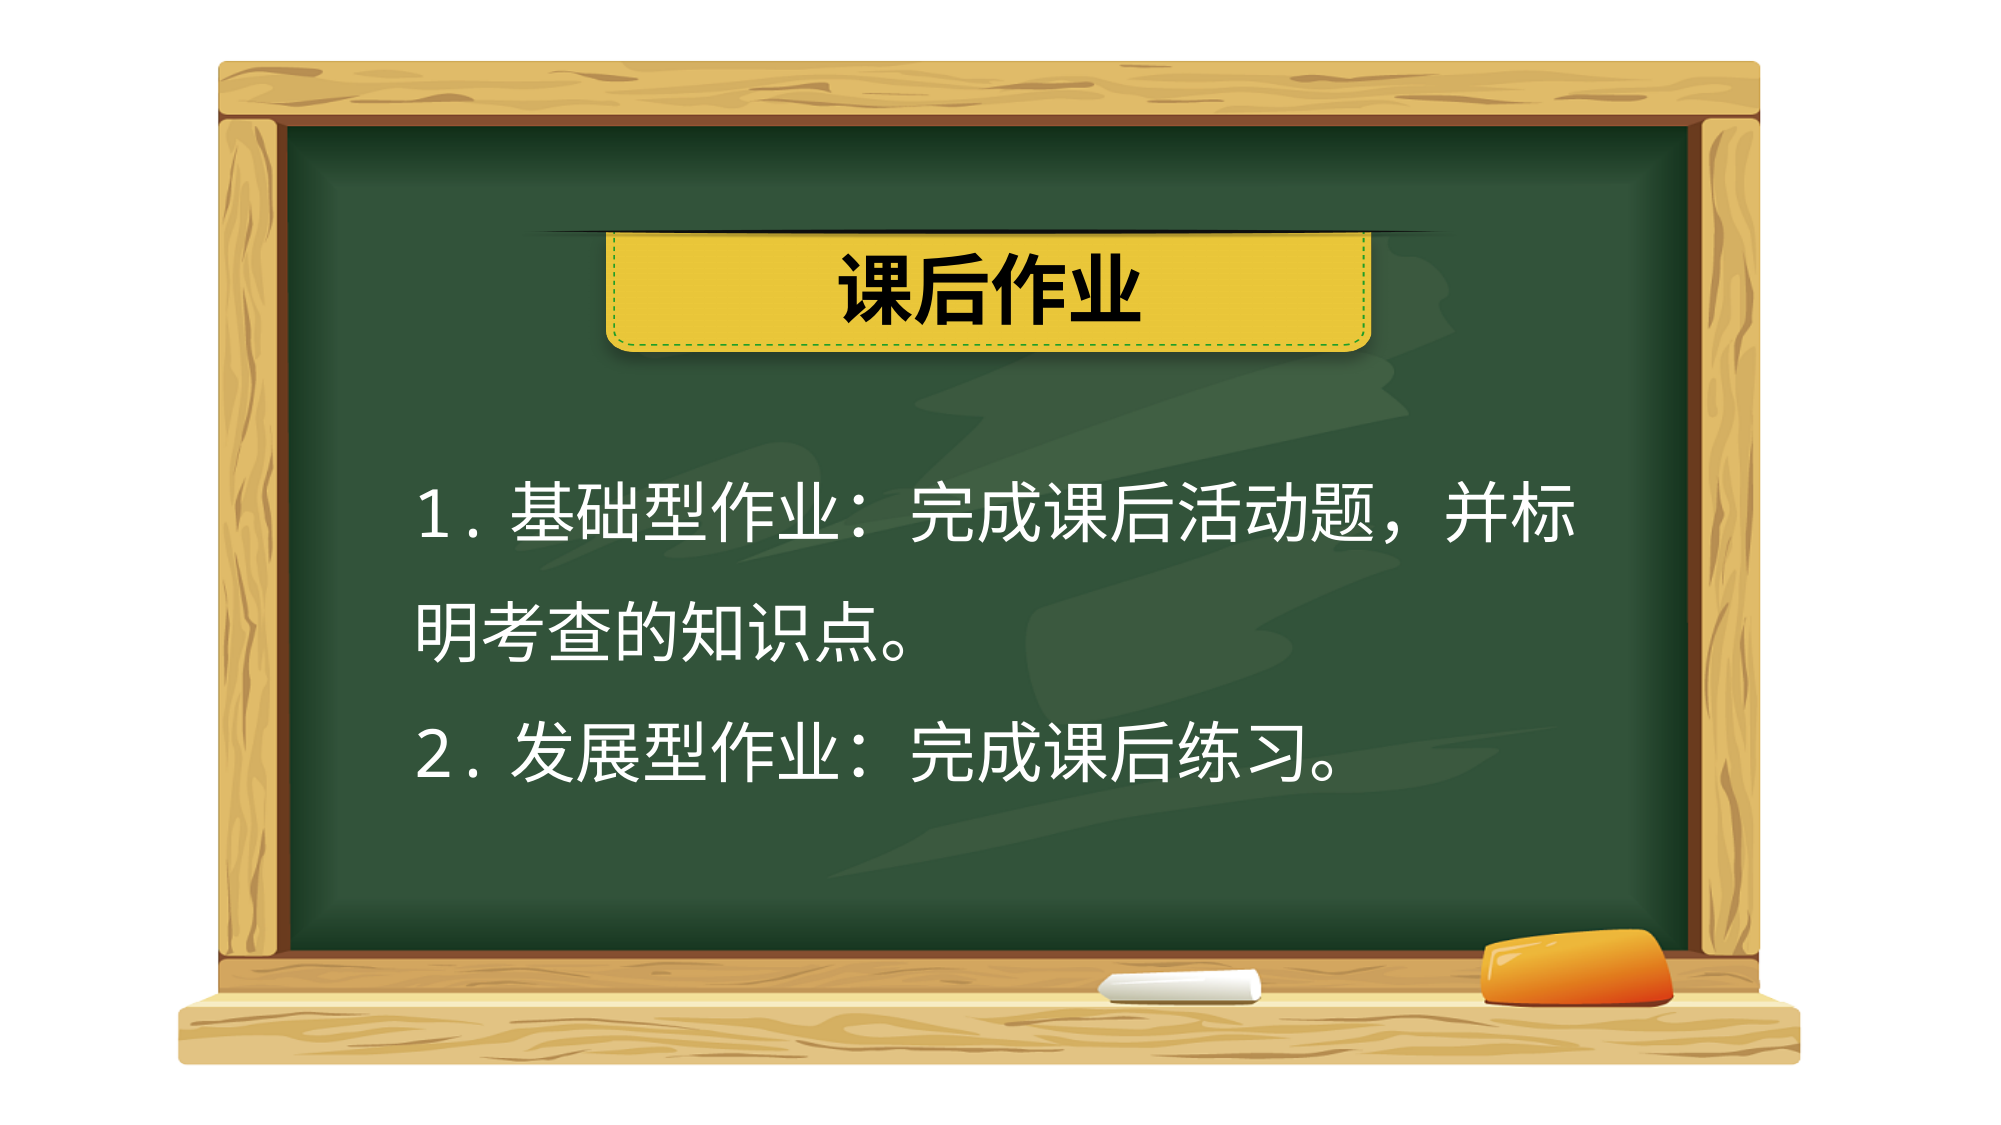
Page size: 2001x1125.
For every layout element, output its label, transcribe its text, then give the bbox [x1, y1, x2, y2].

text_box 1.基础型作业：完成课后活动题，并标明考查的知识点。 2.发展型作业：完成课后练习。 [393, 420, 1636, 815]
picture [103, 52, 1876, 1092]
